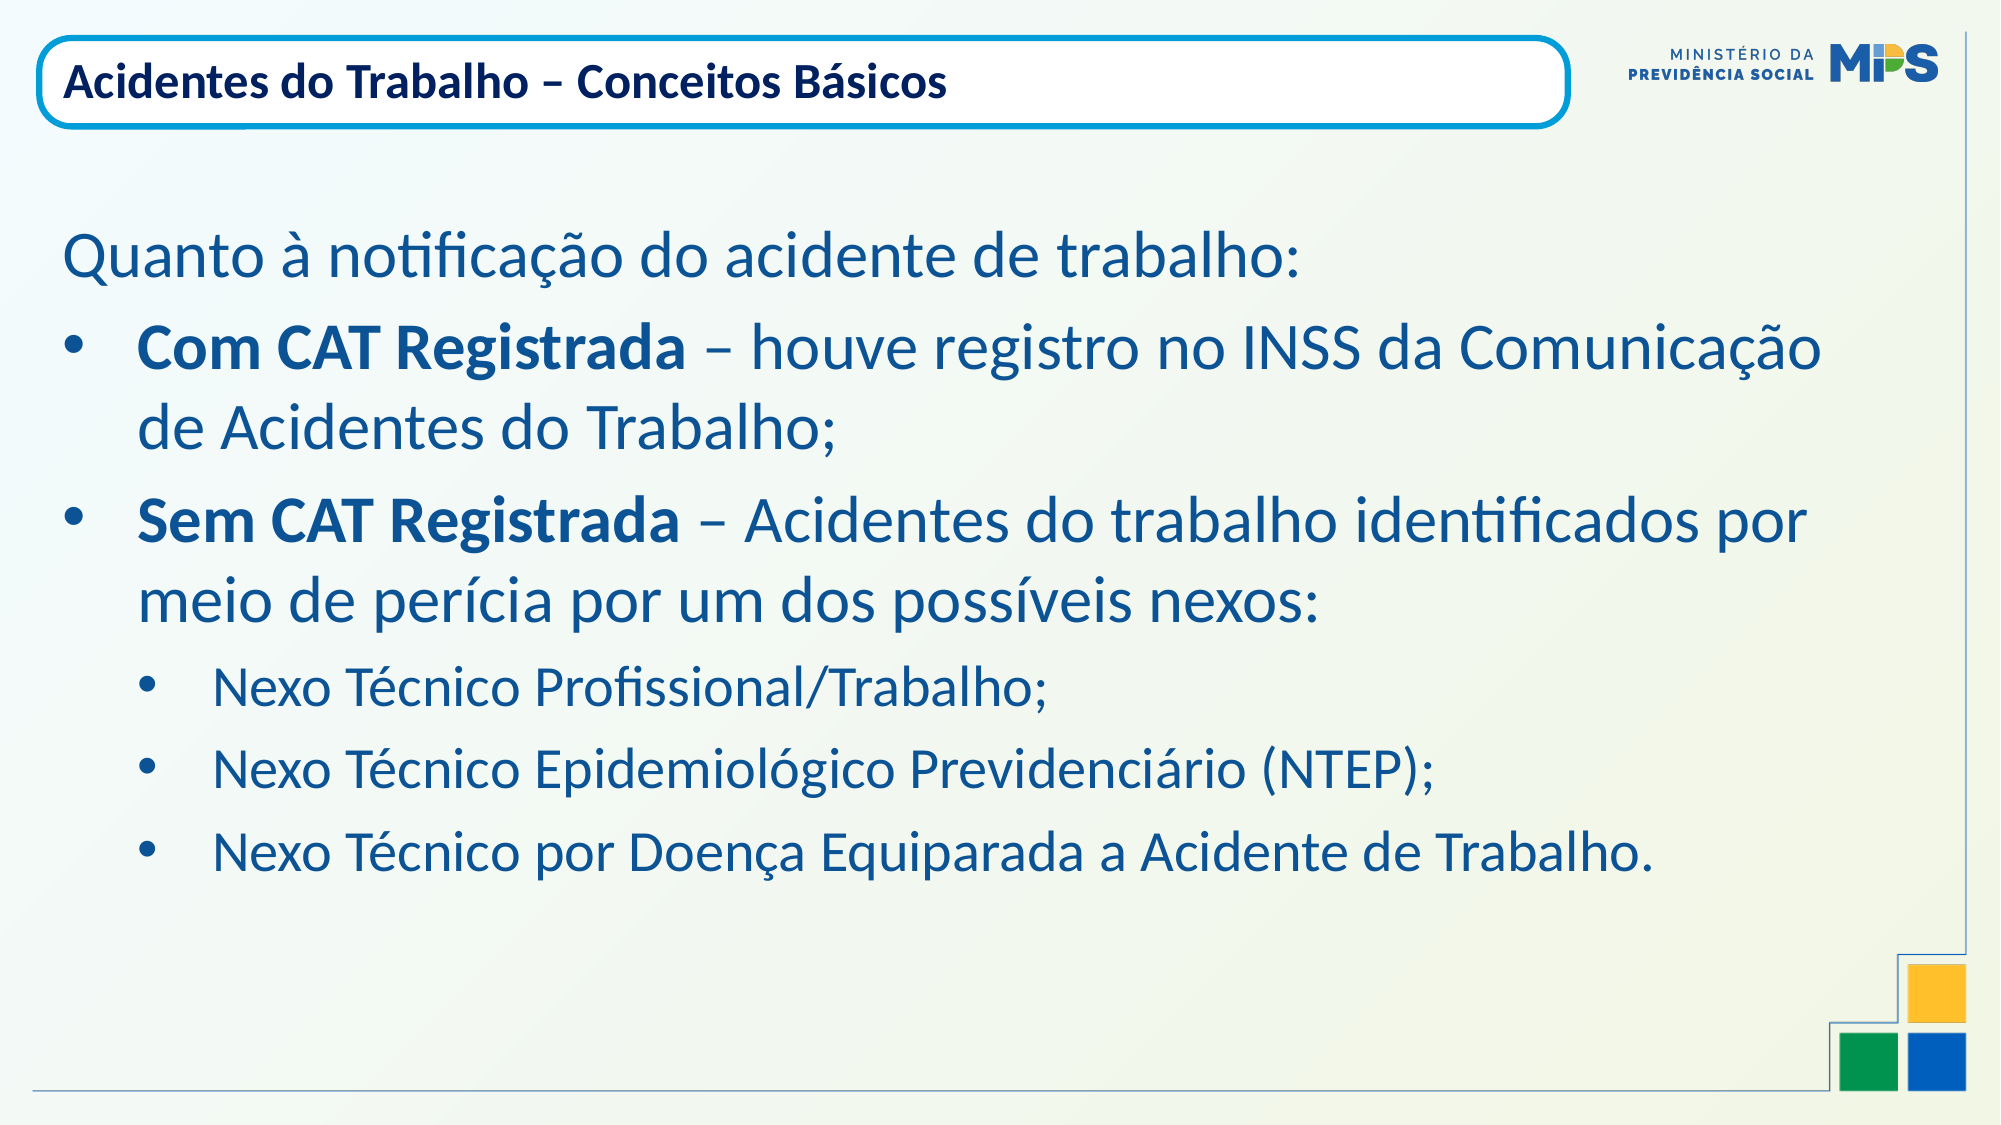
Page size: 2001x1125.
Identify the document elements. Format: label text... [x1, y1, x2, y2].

text_box Acidentes do Trabalho – Conceitos Básicos [37, 35, 1570, 129]
text_box Quanto à notificação do acidente de trabalho: Com CAT Registrada – houve registro no INSS da Comunicação de Acidentes do Trabalho; Sem CAT Registrada – Acidentes do trabalho identificados por meio de perícia por um dos possíveis nexos: Nexo Técnico Profissional/Trabalho; Nexo Técnico Epidemiológico Previdenciário (NTEP); Nexo Técnico por Doença Equiparada a Acidente de Trabalho. [54, 201, 1902, 1095]
picture [0, 0, 2000, 1125]
